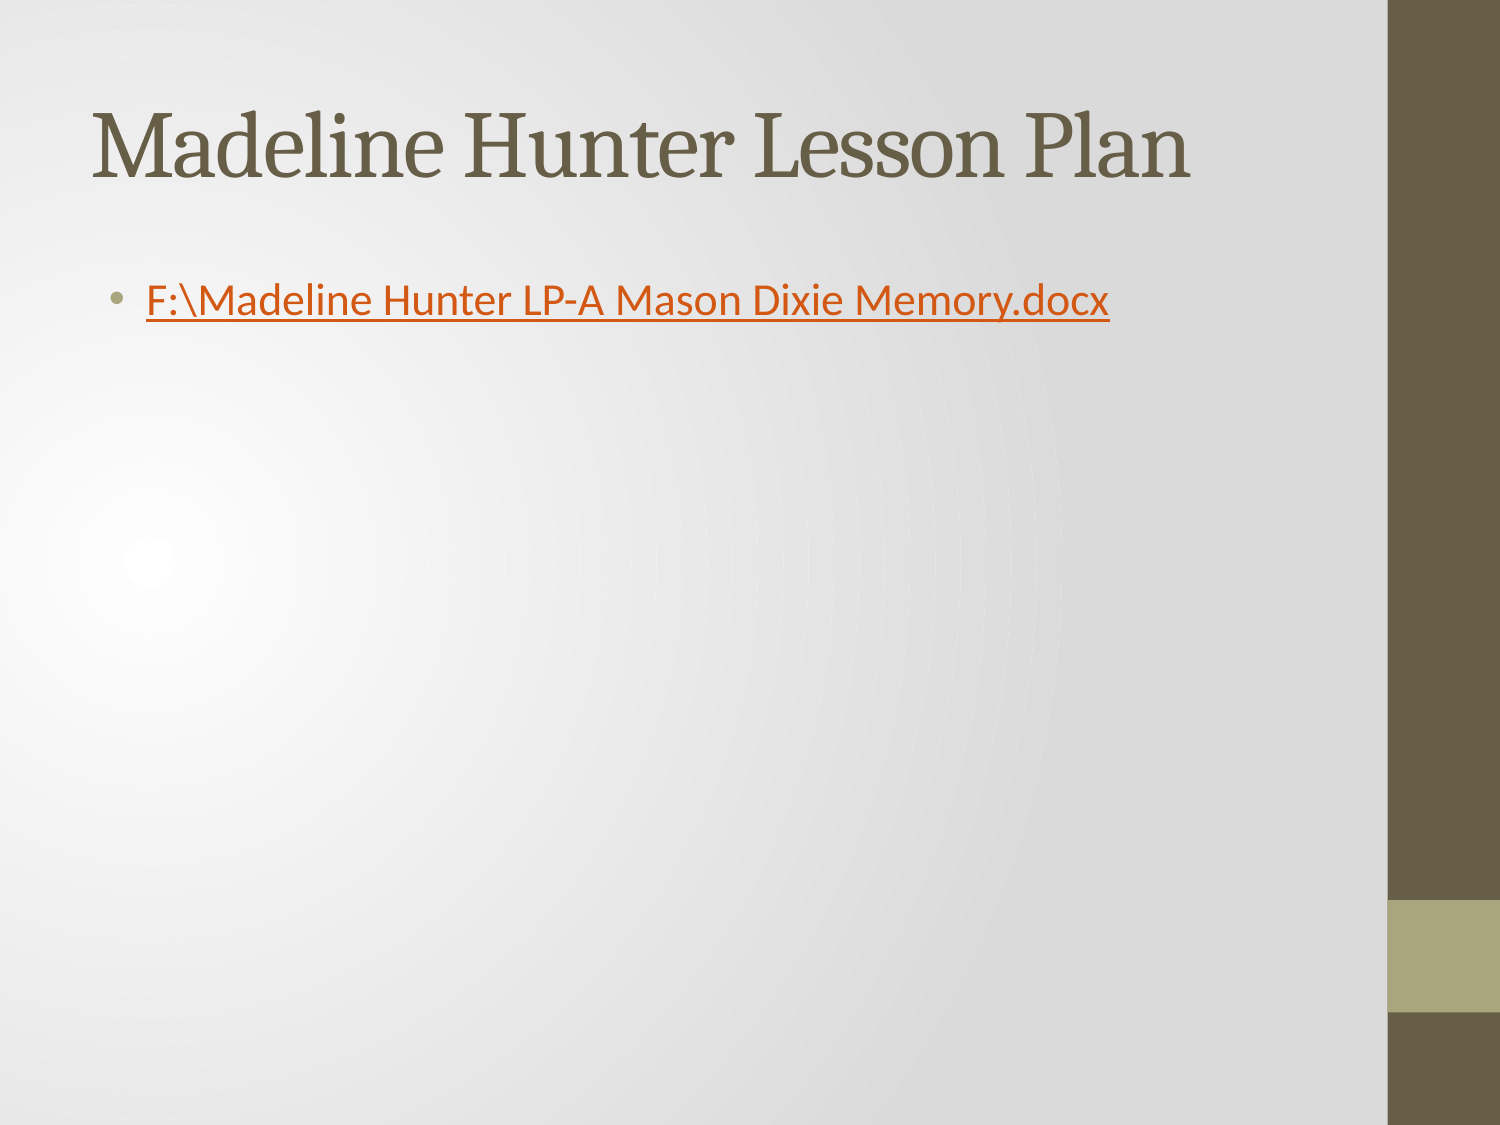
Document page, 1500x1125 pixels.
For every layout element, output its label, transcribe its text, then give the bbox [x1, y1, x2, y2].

title Madeline Hunter Lesson Plan [75, 45, 1325, 233]
list F:\Madeline Hunter LP-A Mason Dixie Memory.docx [75, 262, 1325, 1050]
